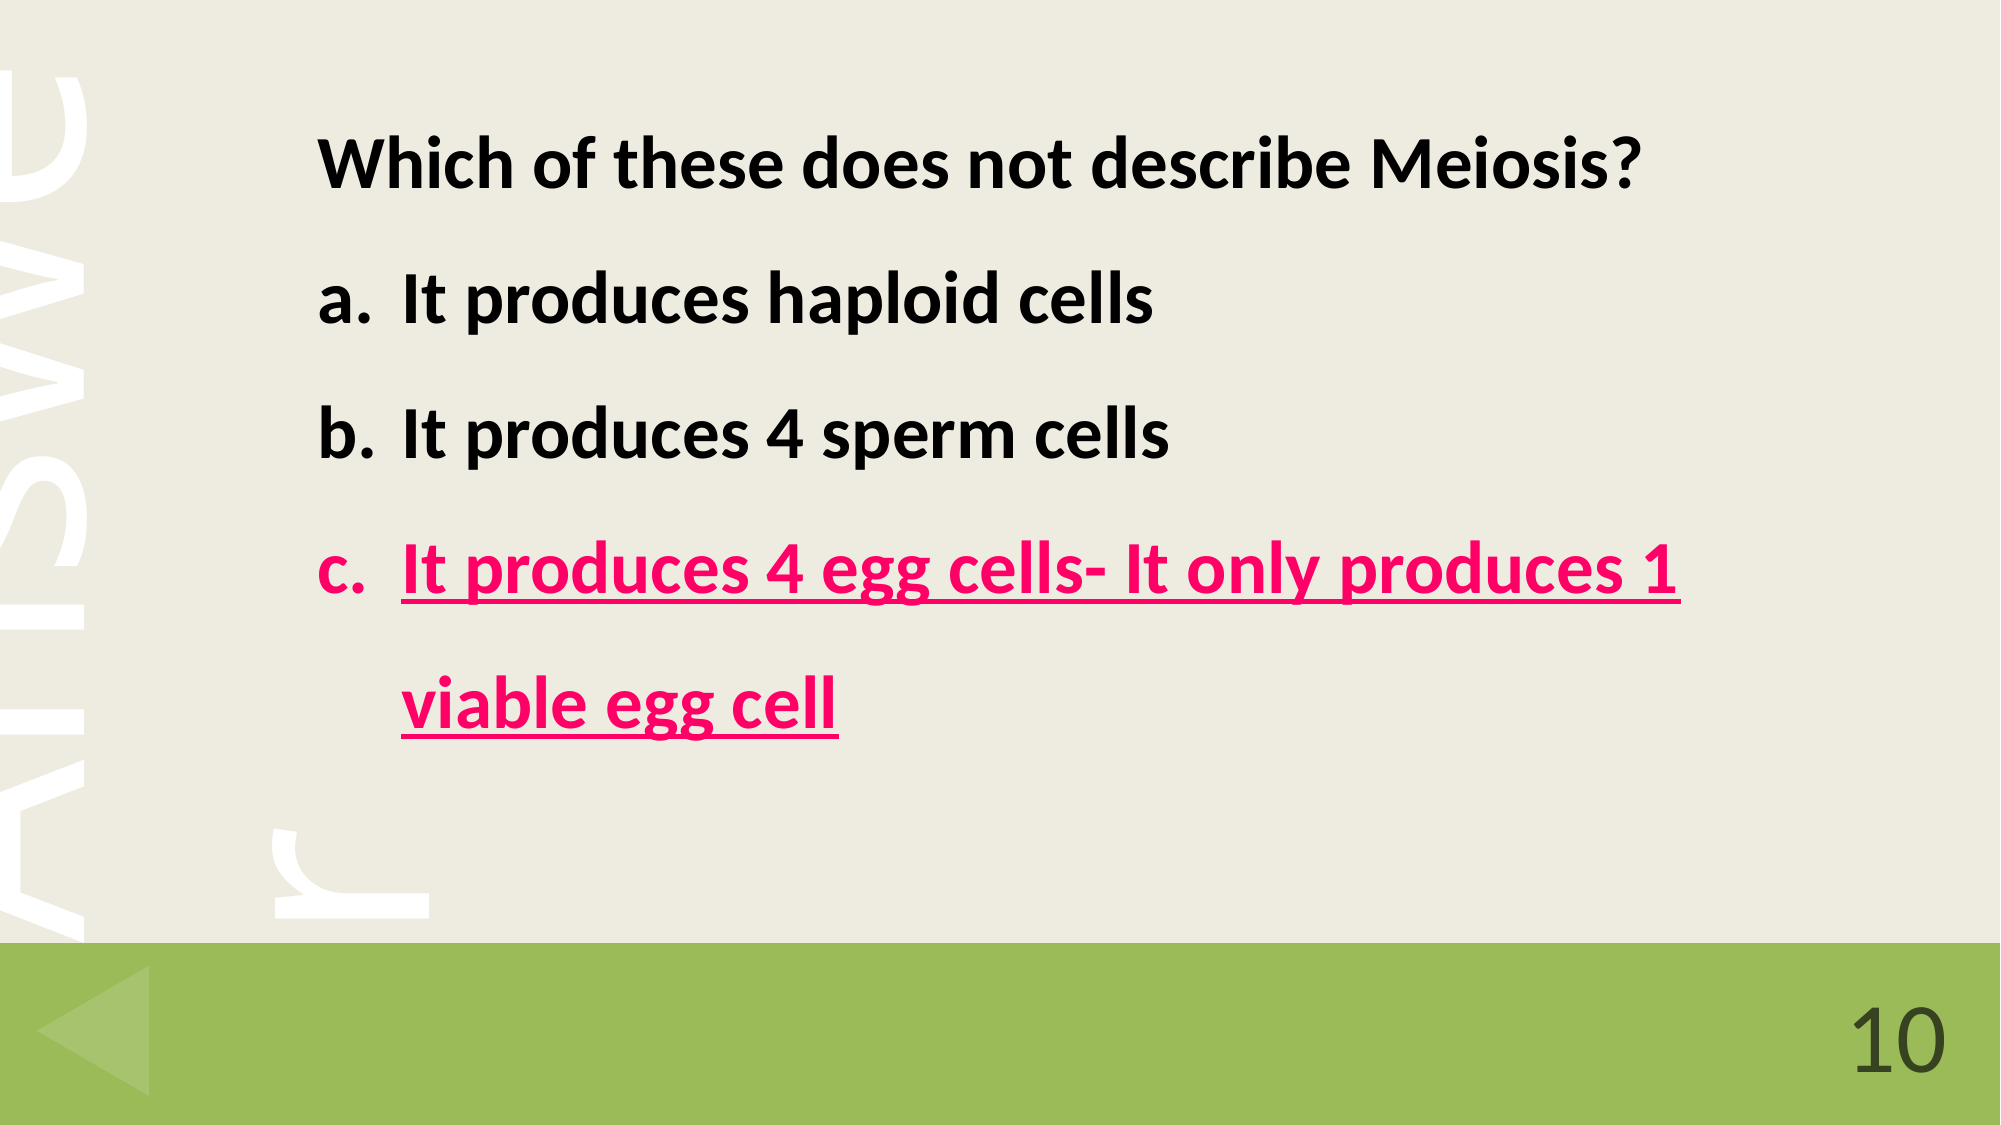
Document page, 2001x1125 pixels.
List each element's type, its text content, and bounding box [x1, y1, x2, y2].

list Which of these does not describe Meiosis? It produces haploid cells It produces 4 sperm cells It produces 4 egg cells- It only produces 1 viable egg cell [302, 176, 1760, 636]
list 10 [1494, 967, 1963, 1097]
